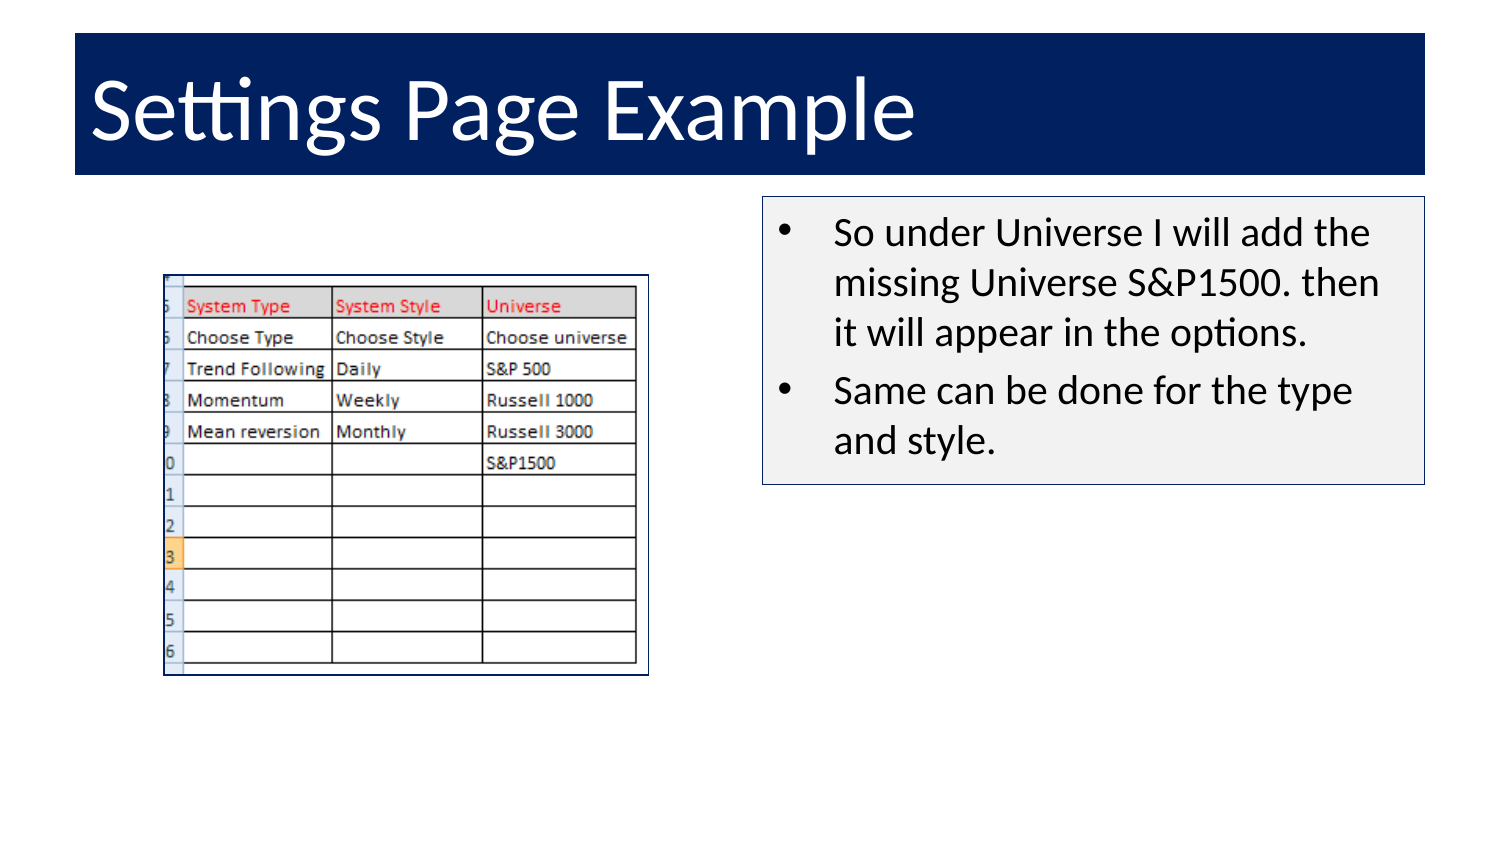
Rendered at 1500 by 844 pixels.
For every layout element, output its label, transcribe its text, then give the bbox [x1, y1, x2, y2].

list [164, 275, 648, 675]
list So under Universe I will add the missing Universe S&P1500. then it will appear in the options. Same can be done for the type and style. [762, 196, 1425, 485]
title Settings Page Example [75, 33, 1425, 175]
